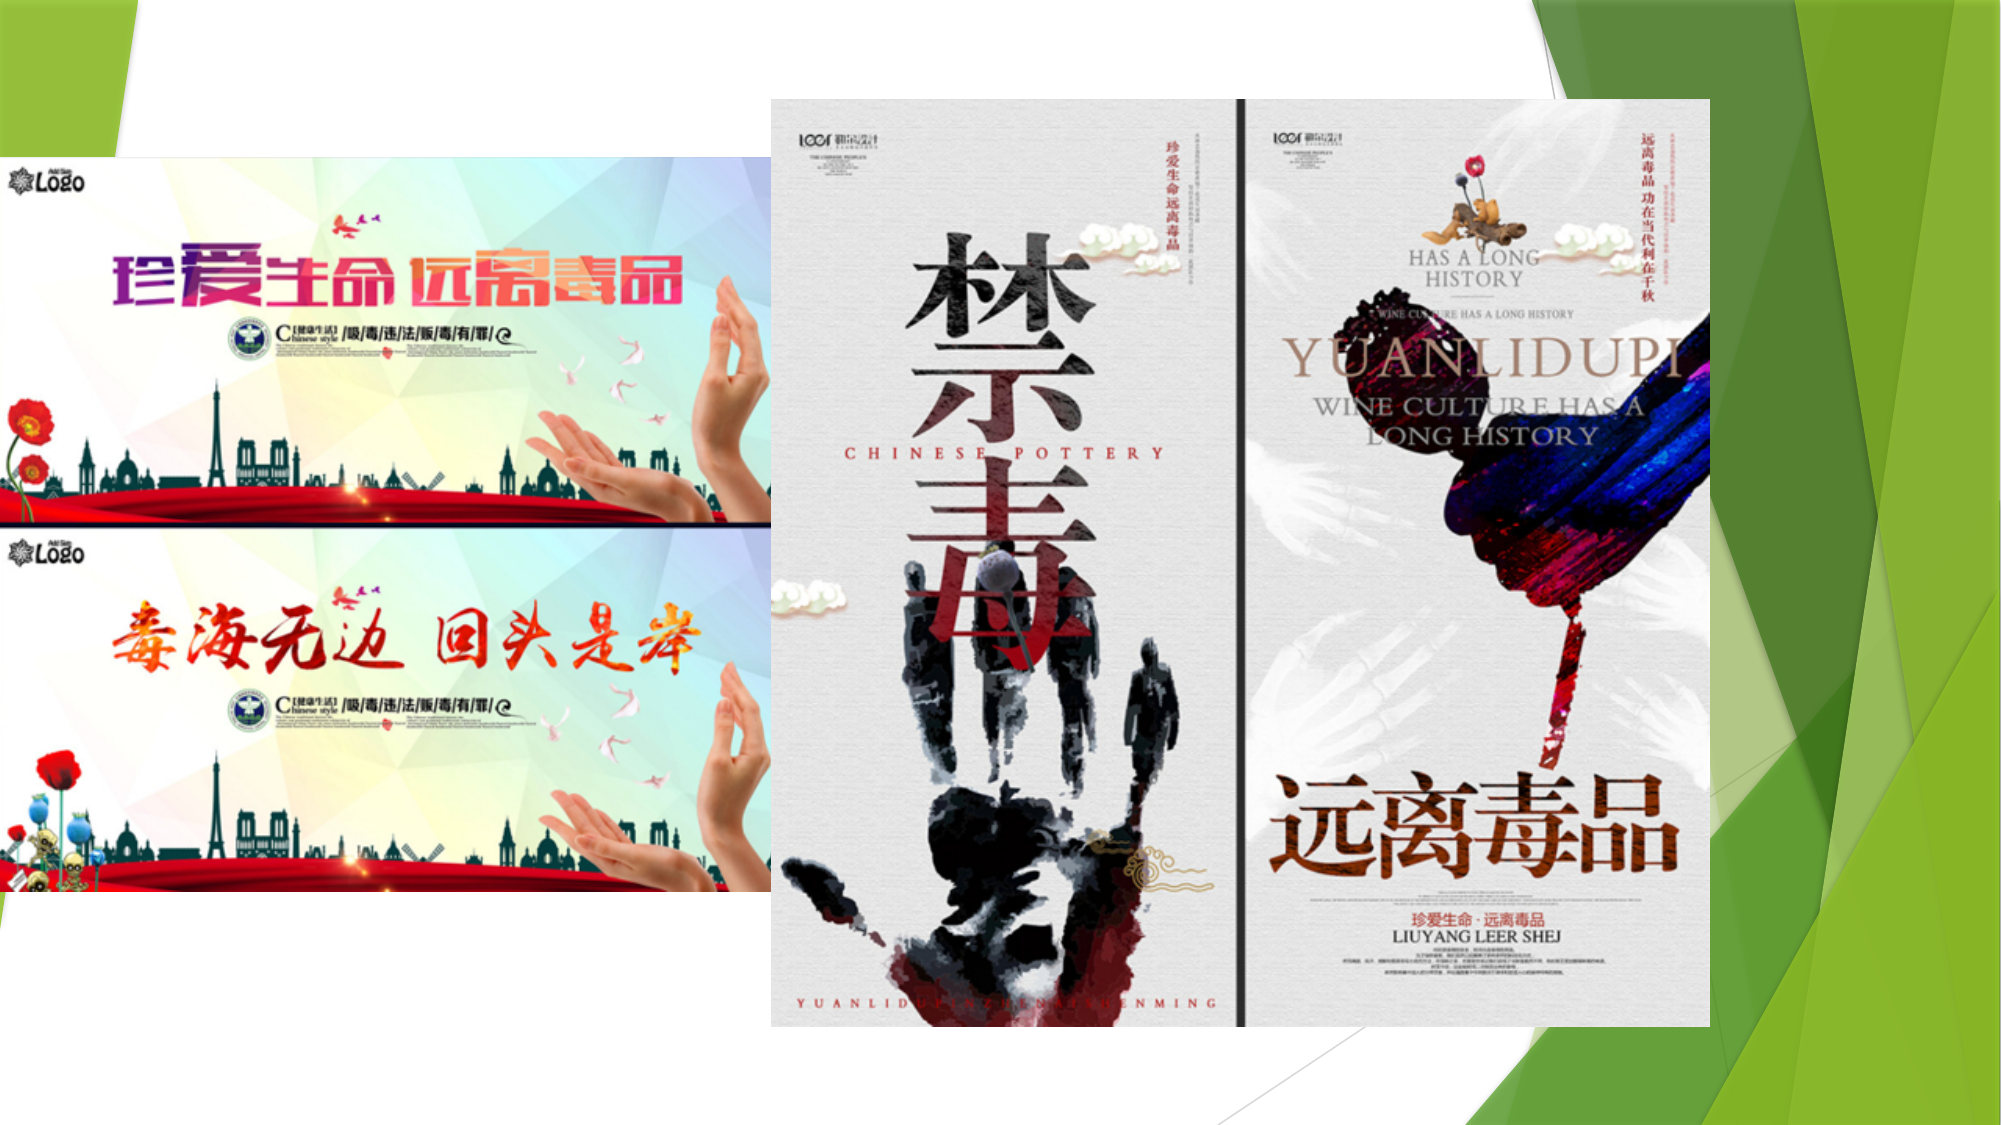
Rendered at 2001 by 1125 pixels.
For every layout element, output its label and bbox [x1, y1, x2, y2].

picture [0, 99, 1710, 1027]
